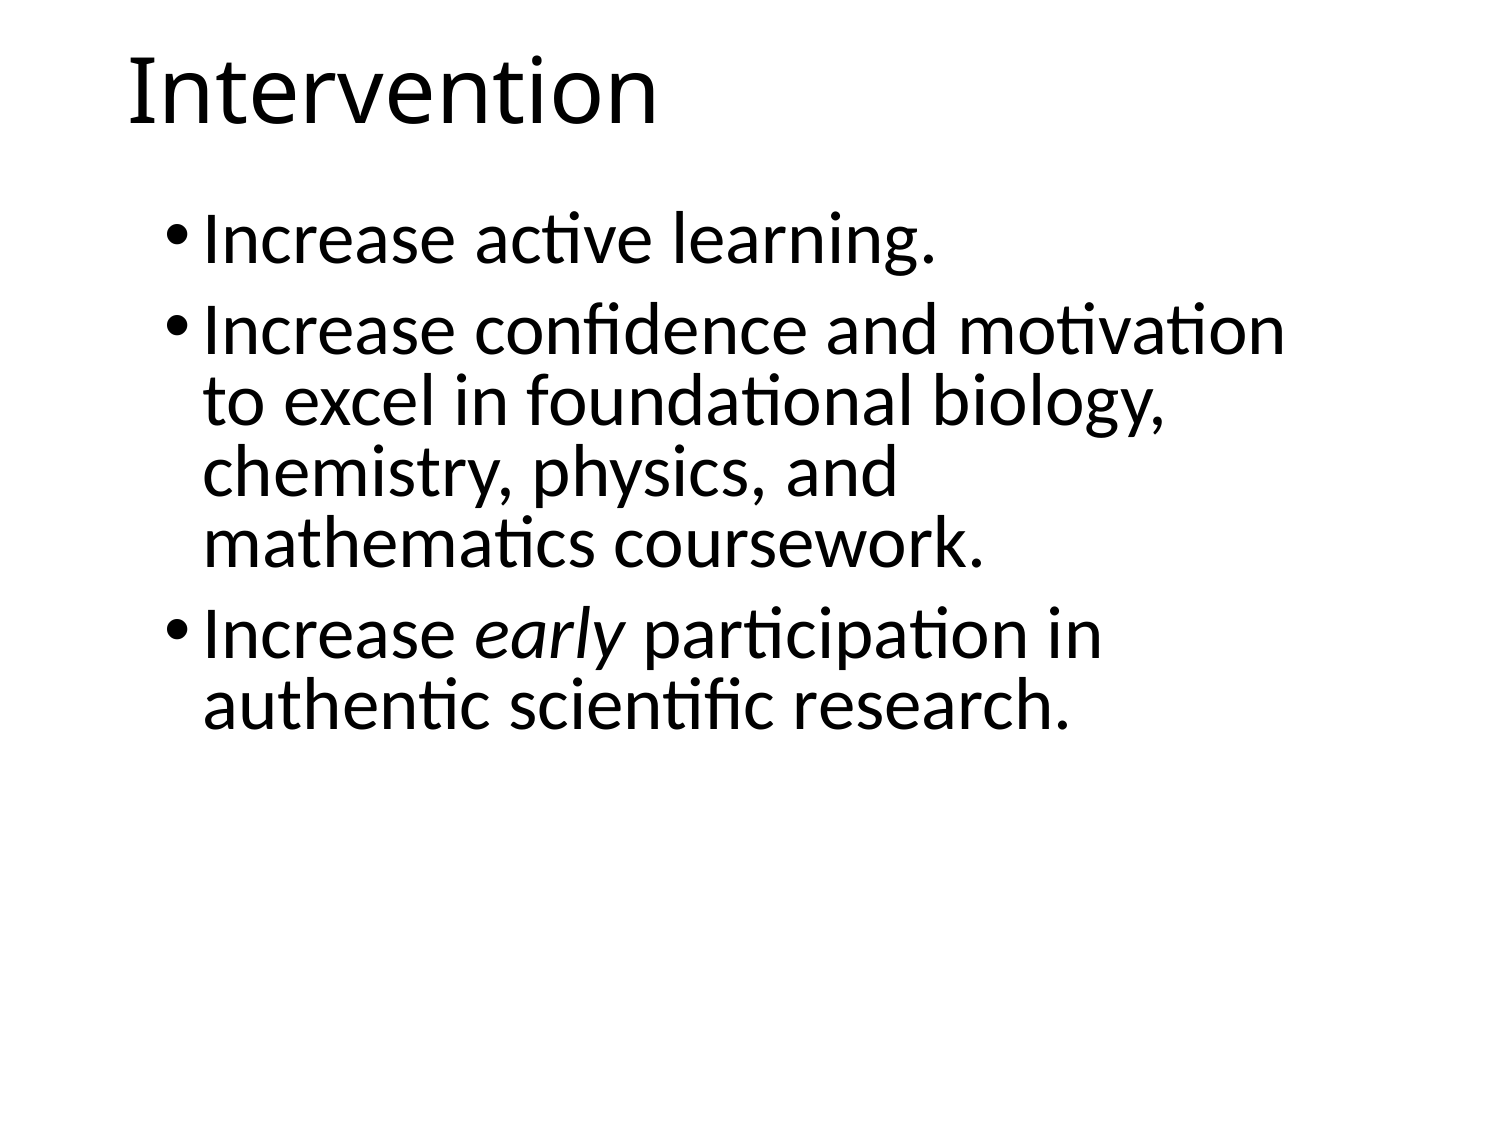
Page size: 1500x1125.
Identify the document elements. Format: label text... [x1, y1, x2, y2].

title Intervention [112, 37, 1407, 150]
text_box Increase active learning. Increase confidence and motivation to excel in foundational biology, chemistry, physics, and mathematics coursework. Increase early participation in authentic scientific research. [150, 200, 1325, 1000]
